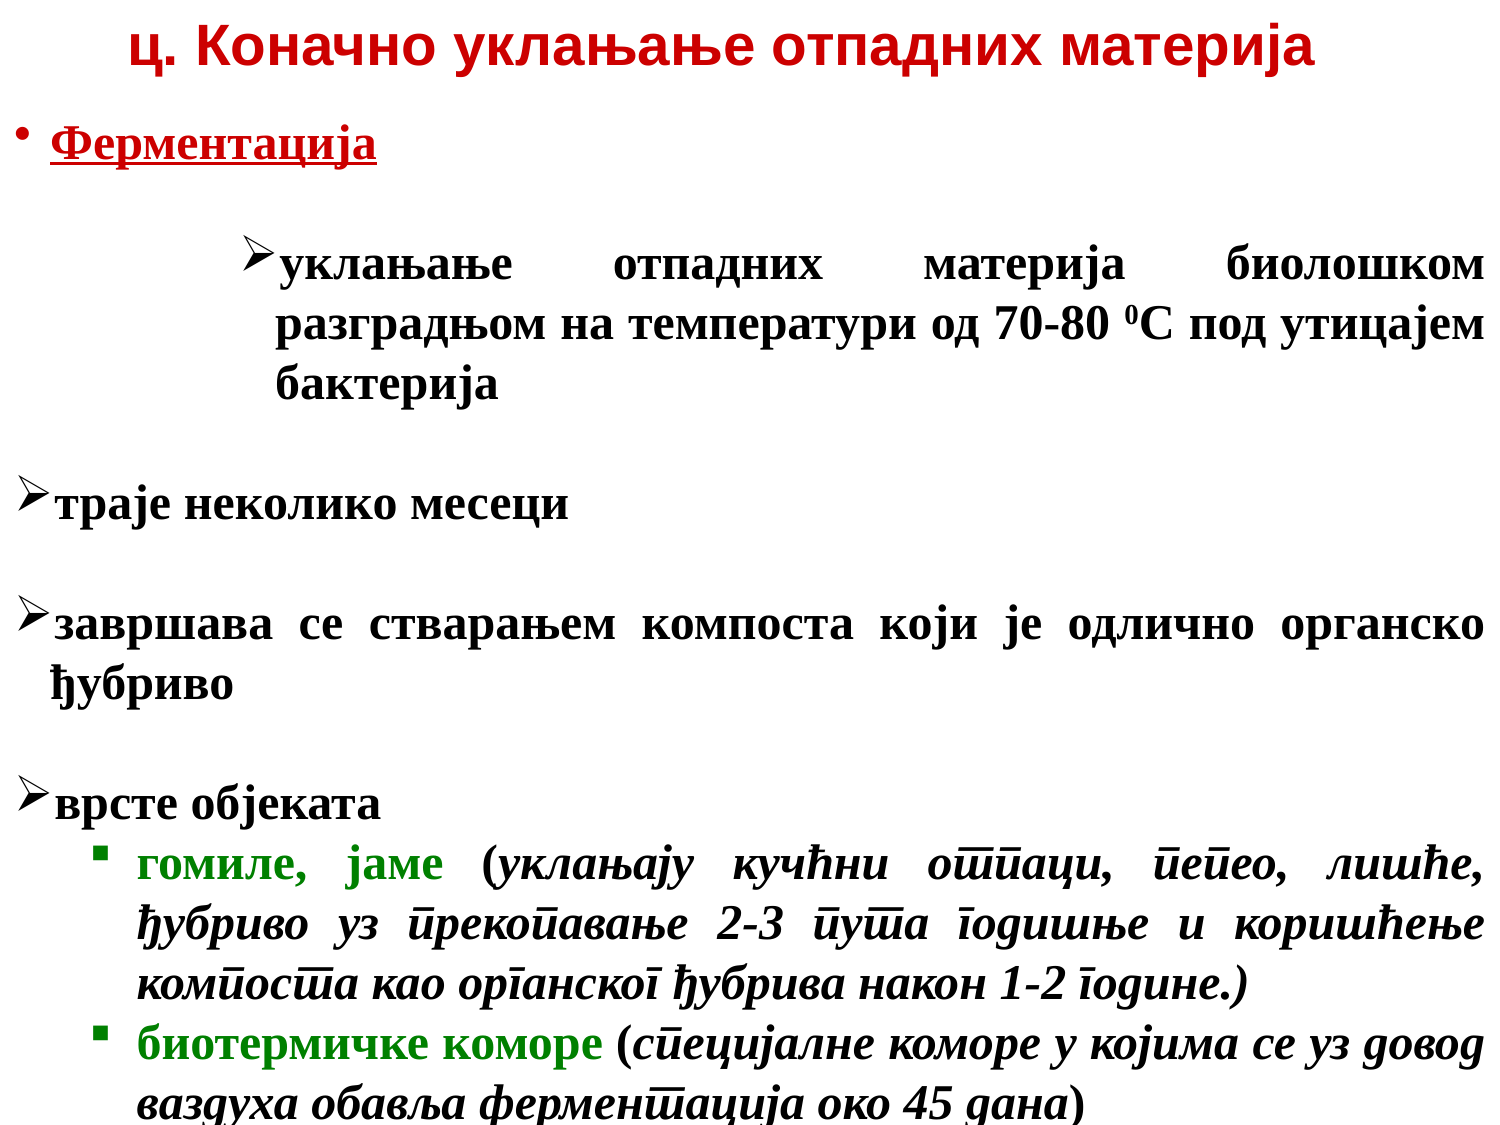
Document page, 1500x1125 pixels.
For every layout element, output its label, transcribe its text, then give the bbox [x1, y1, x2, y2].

text_box ц. Коначно уклањање отпадних материја [112, 0, 1425, 85]
text_box Ферментација уклањање отпадних материја биолошком разградњом на температури од 70-80 0C под утицајем бактерија траје неколико месеци завршава се стварањем компоста који је одлично органско ђубриво врсте објеката гомиле, јаме (уклањају кучћни отпаци, пепео, лишће, ђубриво уз прекопавање 2-3 пута годишње и коришћење компоста као органског ђубрива након 1-2 године.) биотермичке коморе (специјалне коморе у којима се уз довод ваздуха обавља ферментација око 45 дана) [0, 101, 1500, 1125]
